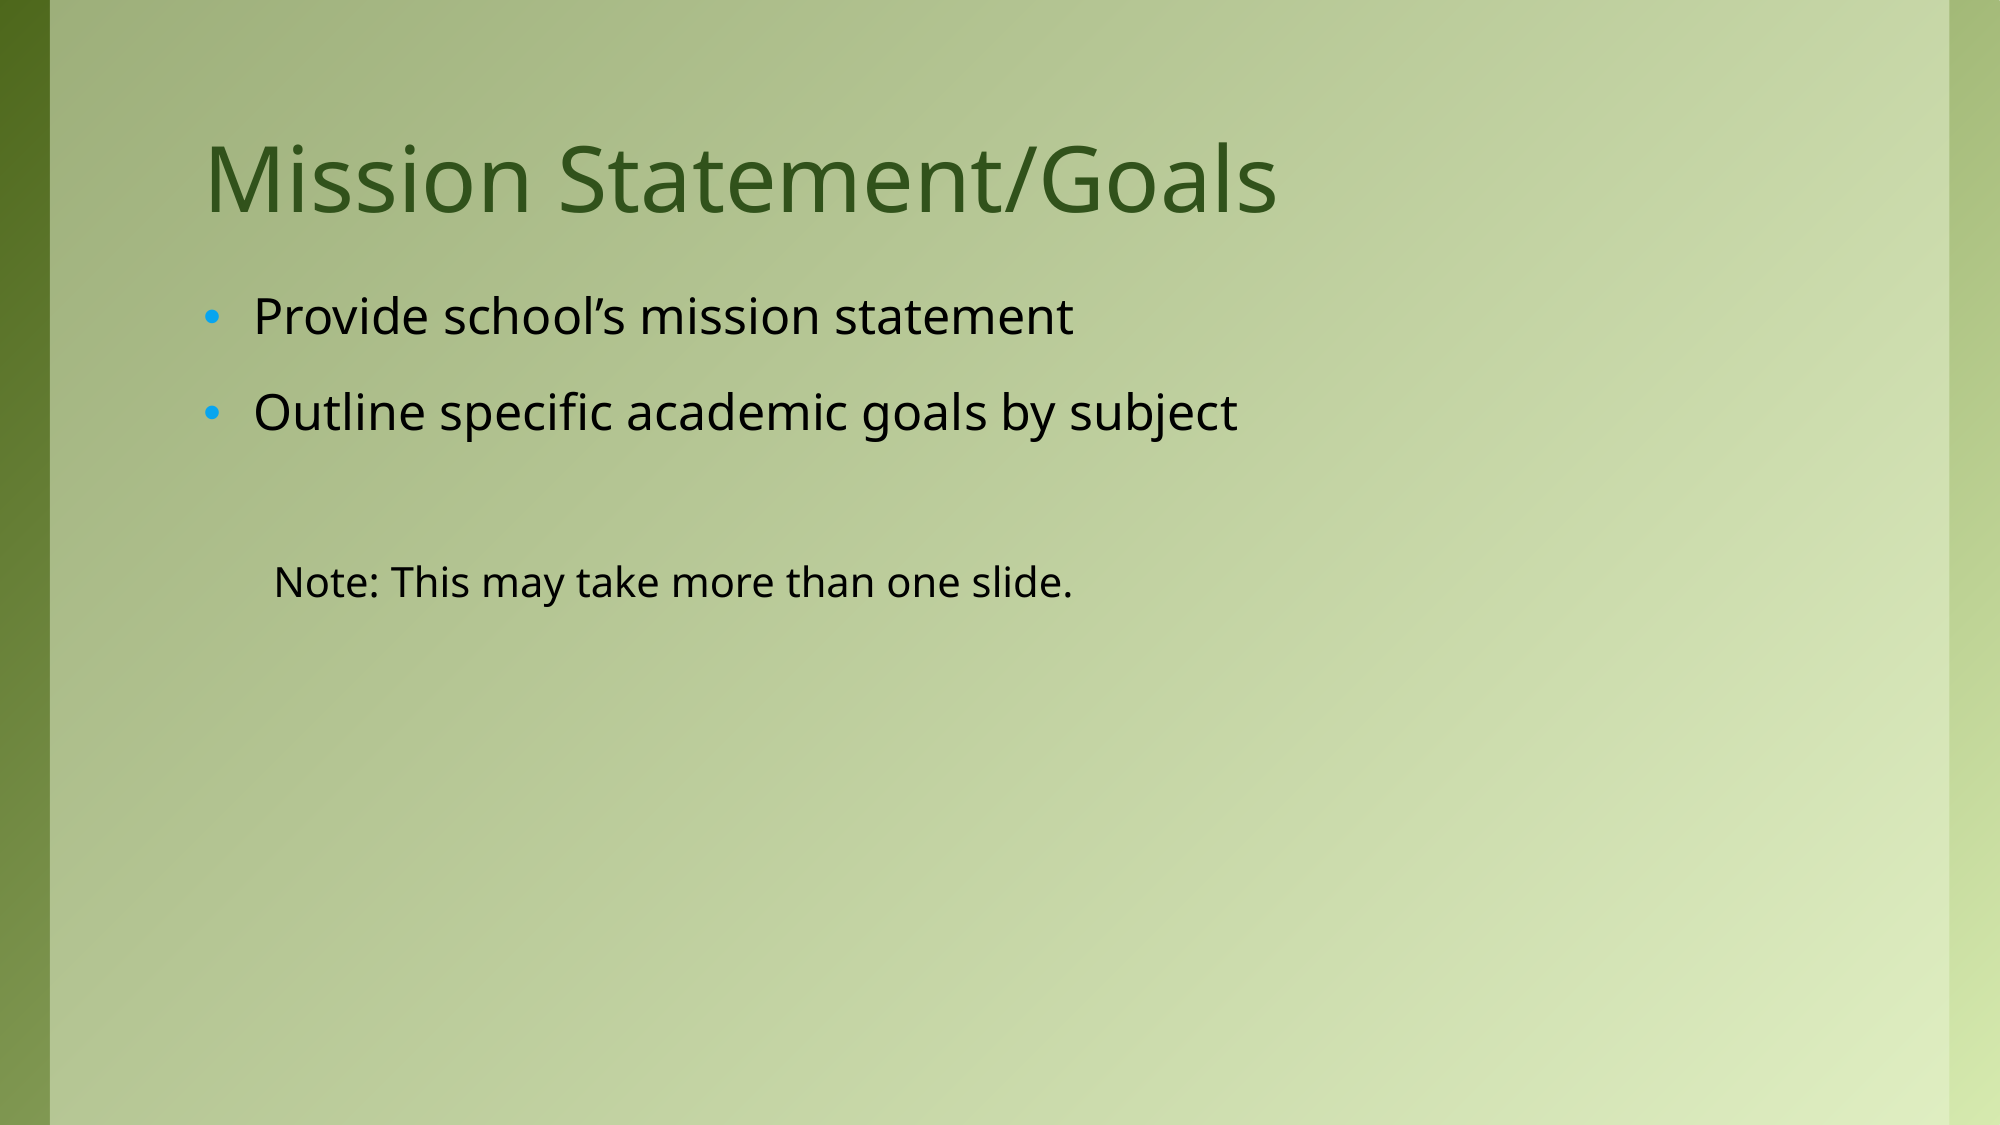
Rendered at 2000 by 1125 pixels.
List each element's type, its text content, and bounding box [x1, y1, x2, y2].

title Mission Statement/Goals [183, 12, 1850, 242]
list Provide school’s mission statement Outline specific academic goals by subject Note: This may take more than one slide. [183, 279, 1850, 1013]
